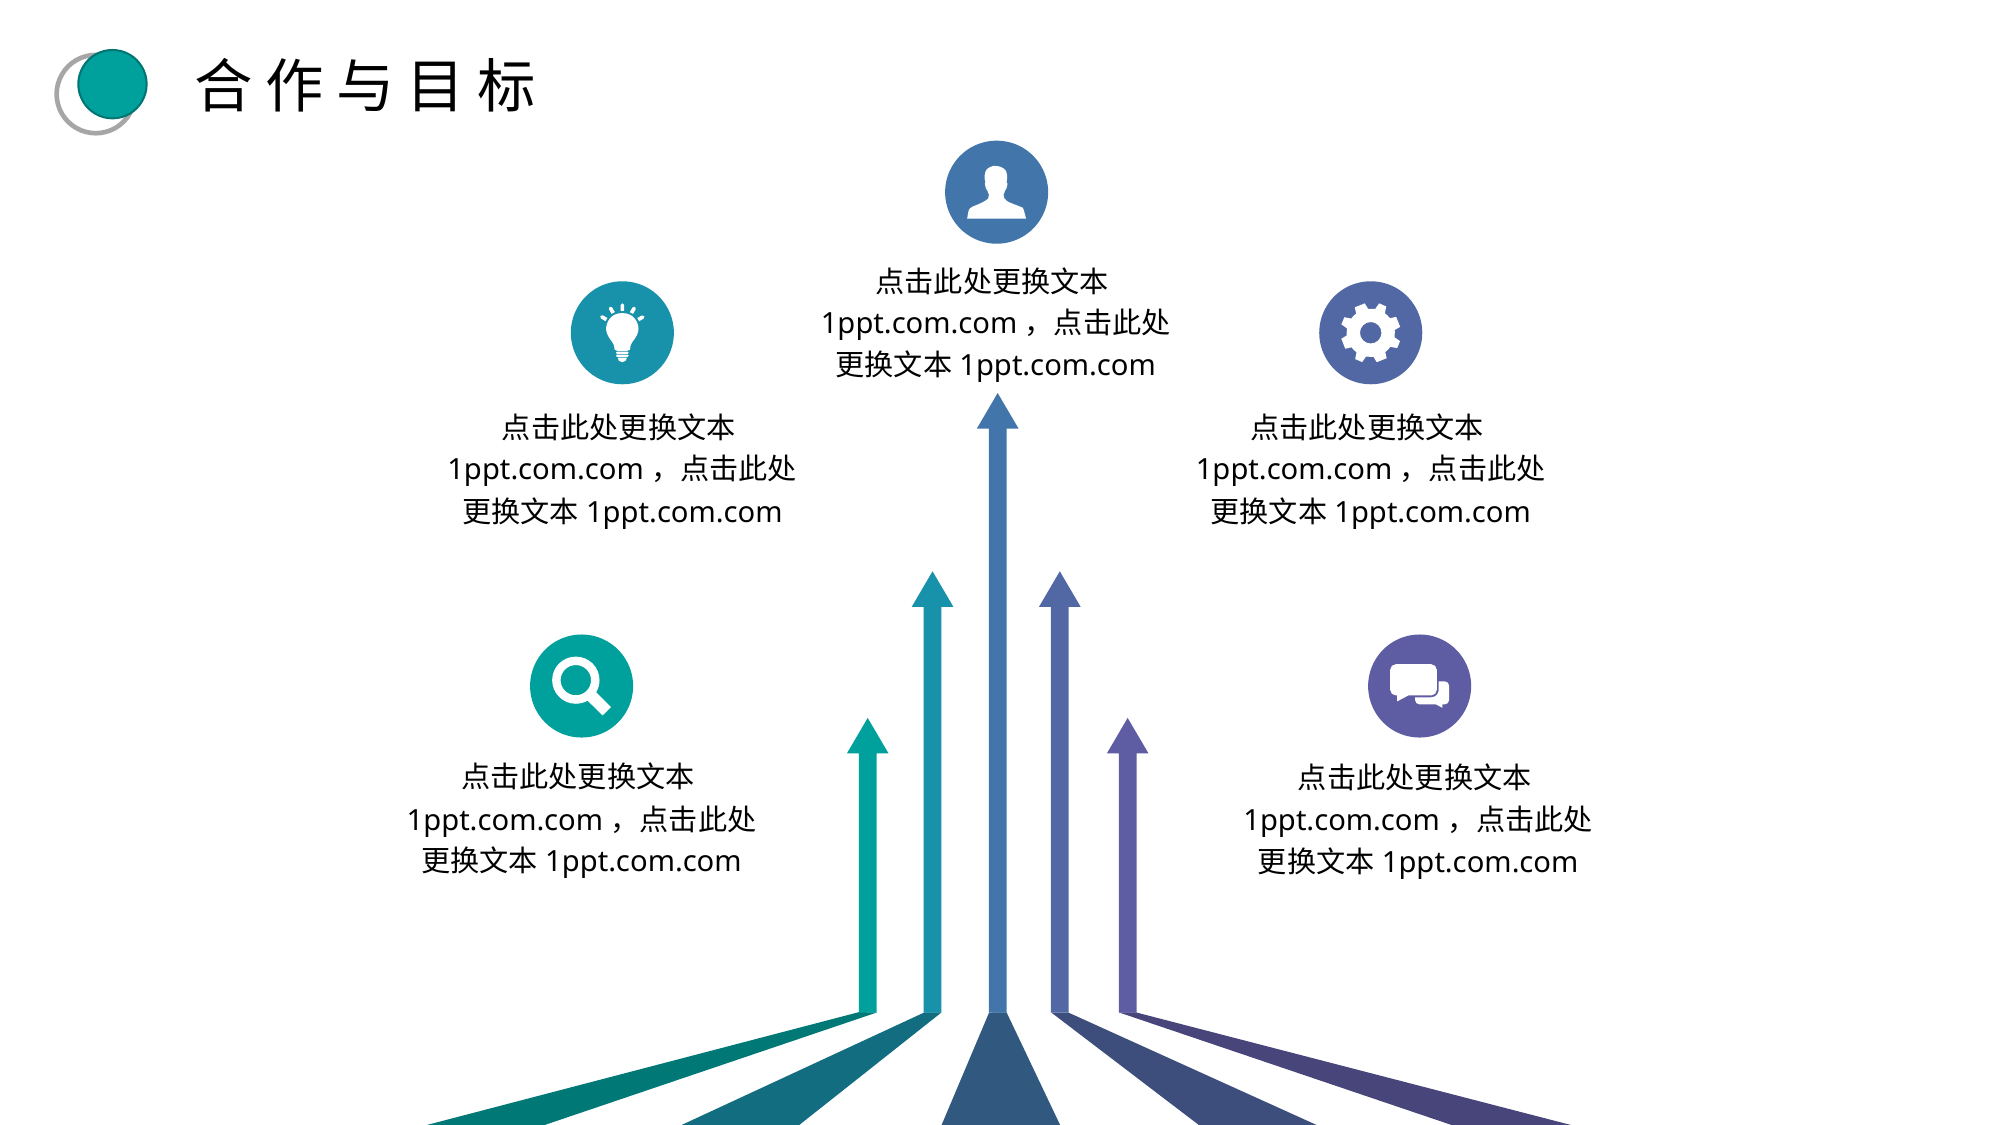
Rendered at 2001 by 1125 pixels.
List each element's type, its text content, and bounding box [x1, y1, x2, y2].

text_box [397, 140, 1603, 1125]
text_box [56, 49, 147, 134]
text_box 合作与目标 [179, 41, 604, 126]
